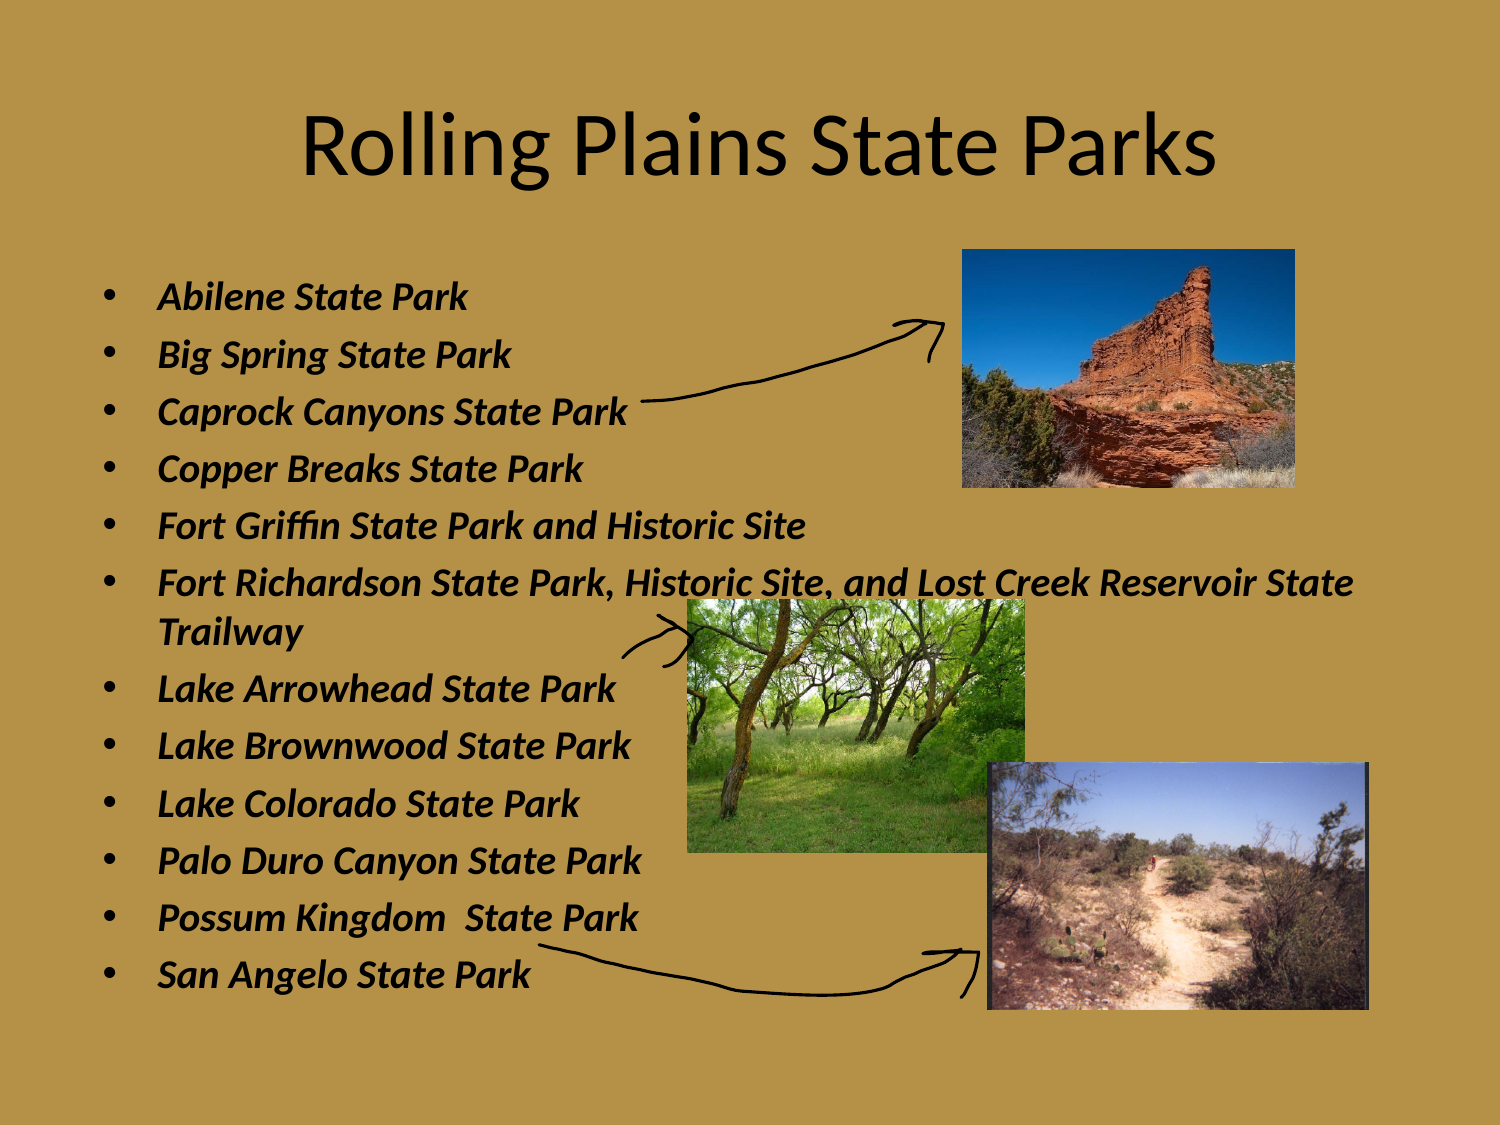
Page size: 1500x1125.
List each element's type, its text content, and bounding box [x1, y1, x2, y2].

list Abilene State Park Big Spring State Park Caprock Canyons State Park Copper Breaks State Park Fort Griffin State Park and Historic Site Fort Richardson State Park, Historic Site, and Lost Creek Reservoir State Trailway Lake Arrowhead State Park Lake Brownwood State Park Lake Colorado State Park Palo Duro Canyon State Park Possum Kingdom State Park San Angelo State Park [87, 262, 1438, 1005]
title Rolling Plains State Parks [75, 45, 1425, 233]
picture [687, 599, 1369, 1010]
picture [962, 249, 1295, 488]
